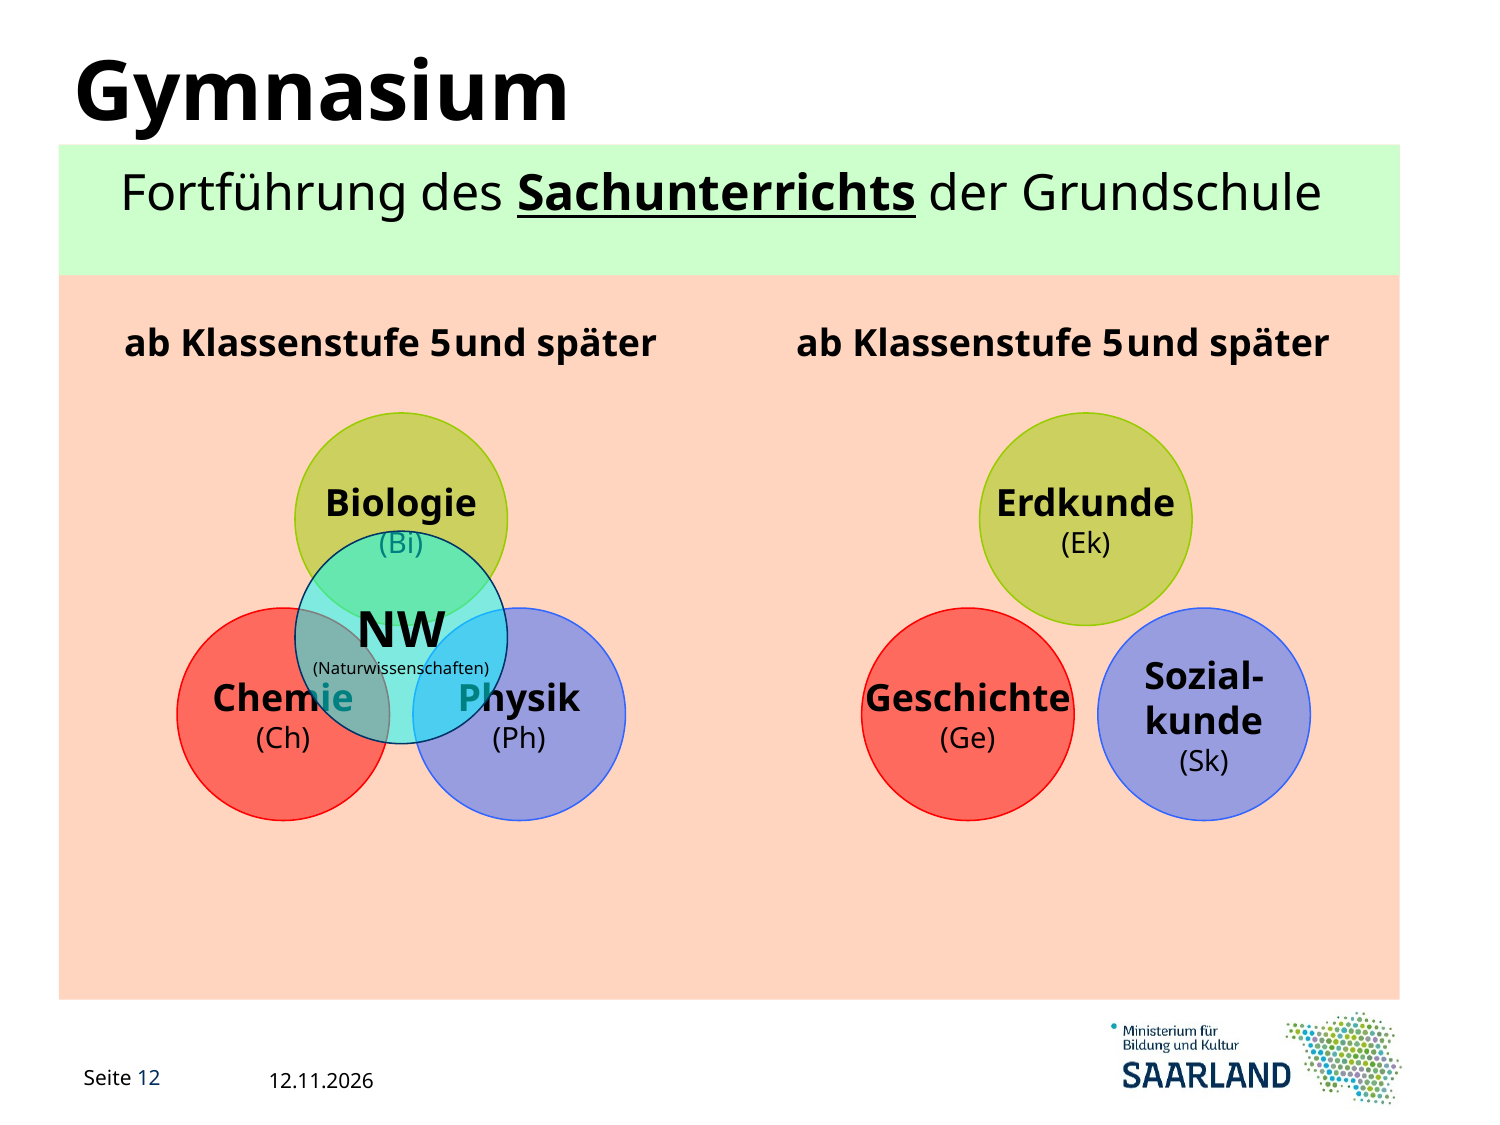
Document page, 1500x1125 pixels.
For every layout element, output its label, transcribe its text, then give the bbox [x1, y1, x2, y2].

text_box [253, 1060, 443, 1096]
text_box Chemie (Ch) [177, 608, 386, 821]
text_box Physik (Ph) [416, 608, 626, 821]
text_box Erdkunde (Ek) [979, 412, 1193, 626]
text_box [58, 276, 1400, 1000]
text_box ab Klassenstufe 5 [109, 310, 439, 372]
text_box Sozial- kunde (Sk) [1097, 608, 1311, 821]
text_box ab Klassenstufe 5 [781, 310, 1111, 372]
text_box Fortführung des Sachunterrichts der Grundschule [58, 144, 1400, 276]
text_box und später [1111, 310, 1345, 372]
picture [1104, 999, 1414, 1125]
text_box Biologie (Bi) [294, 412, 508, 578]
text_box NW (Naturwissenschaften) [294, 531, 508, 744]
text_box Gymnasium [58, 29, 1026, 145]
text_box und später [439, 310, 673, 372]
text_box Geschichte (Ge) [861, 608, 1075, 821]
